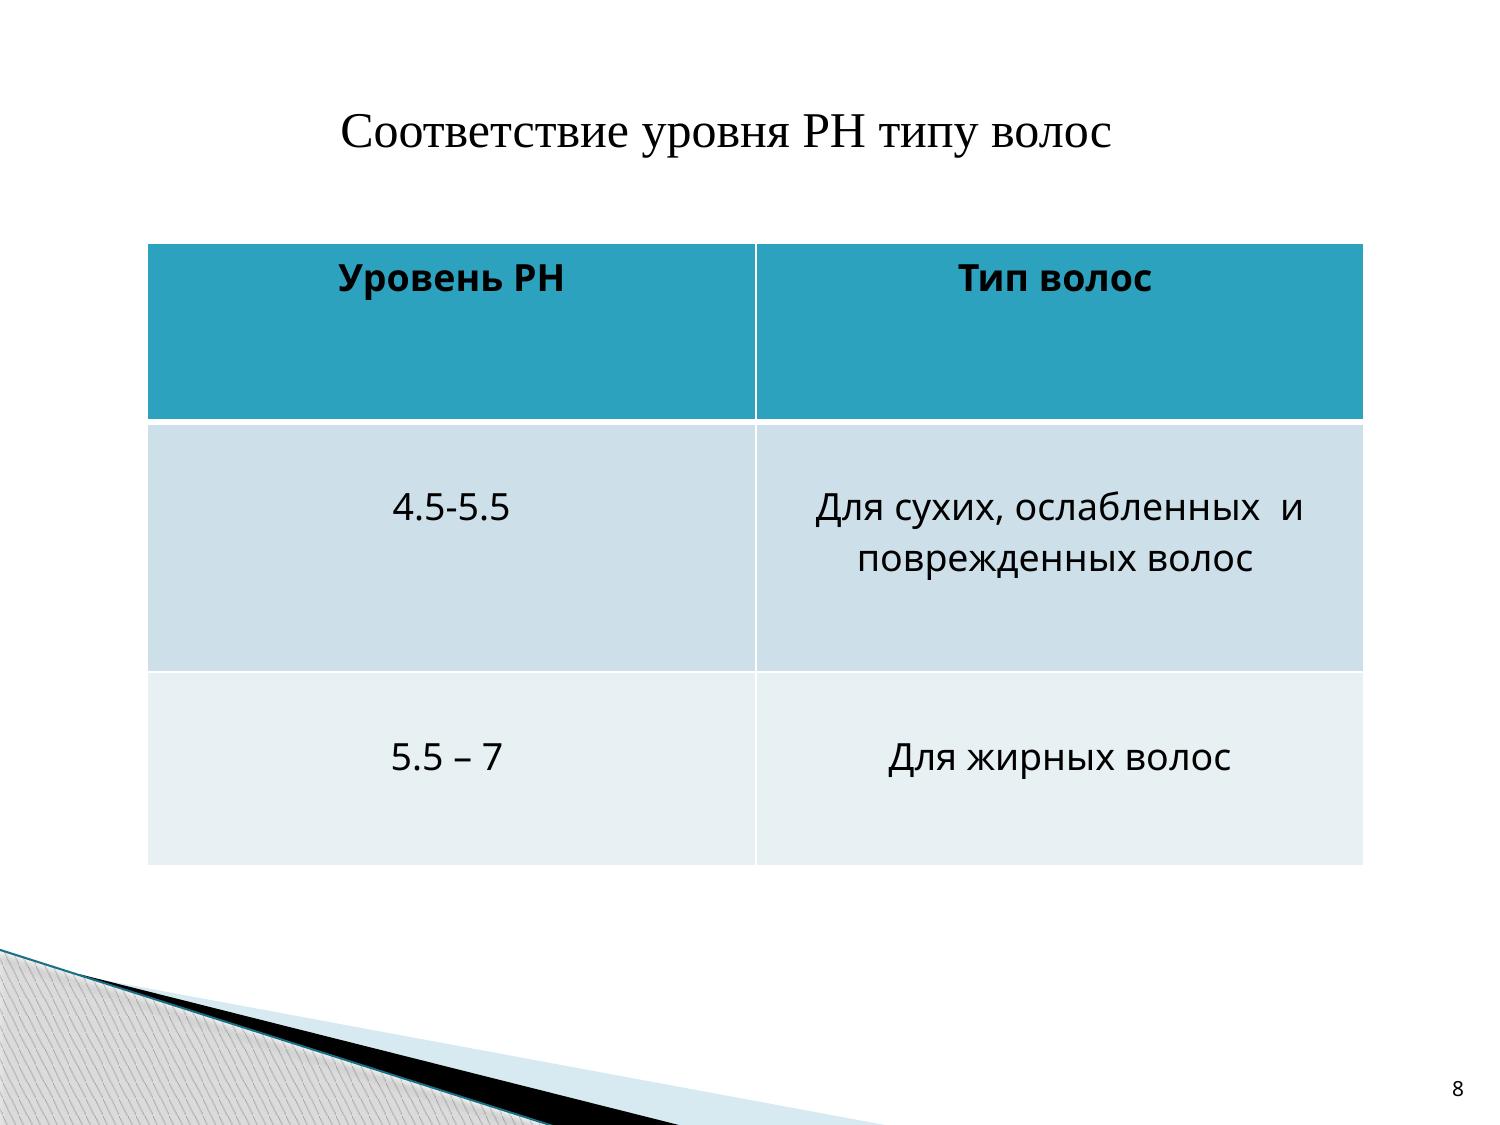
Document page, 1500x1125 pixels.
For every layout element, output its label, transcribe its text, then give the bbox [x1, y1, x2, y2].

table_cell 4.5-5.5 [148, 425, 755, 671]
table_cell Для сухих, ослабленных и поврежденных волос [757, 425, 1363, 671]
slide_number 8 [1418, 1051, 1479, 1112]
table_cell 5.5 – 7 [148, 673, 755, 865]
table_cell Для жирных волос [757, 673, 1363, 865]
table_header Уровень PH [148, 244, 755, 419]
table_header Тип волос [757, 244, 1363, 419]
text_box Соответствие уровня PH типу волос [147, 0, 1306, 165]
